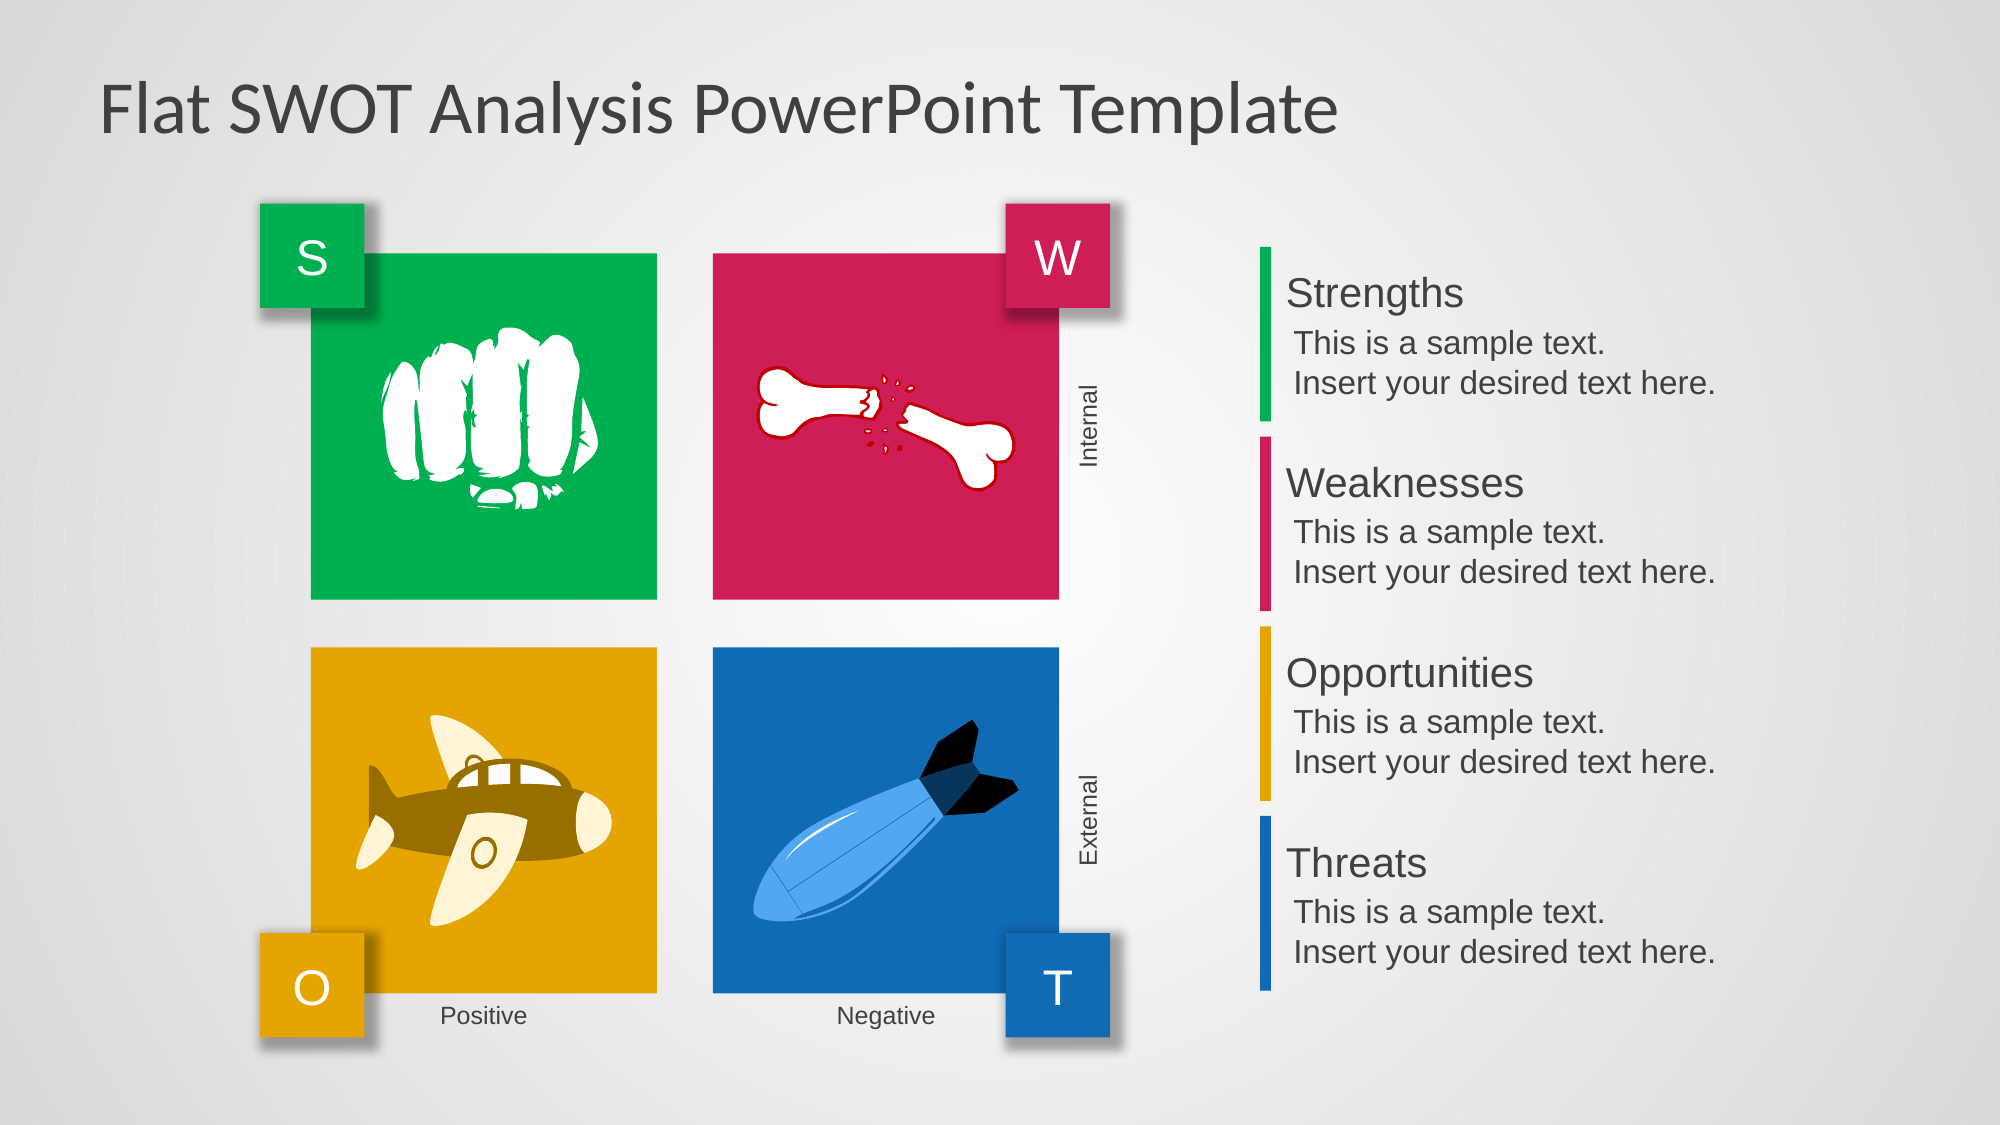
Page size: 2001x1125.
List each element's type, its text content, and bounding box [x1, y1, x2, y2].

text_box [1258, 814, 1273, 993]
text_box [711, 251, 1061, 602]
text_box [355, 714, 613, 927]
text_box O [258, 931, 367, 1040]
text_box [711, 645, 1061, 996]
text_box [309, 251, 659, 602]
text_box T [1003, 931, 1112, 1040]
text_box [309, 645, 659, 996]
text_box This is a sample text. Insert your desired text here. [1278, 893, 1733, 978]
text_box Internal [1064, 307, 1110, 546]
text_box Strengths [1273, 258, 1739, 324]
text_box Positive [365, 992, 603, 1037]
text_box This is a sample text. Insert your desired text here. [1278, 514, 1733, 598]
text_box External [1064, 701, 1110, 940]
text_box Weaknesses [1273, 448, 1739, 514]
title Flat SWOT Analysis PowerPoint Template [99, 45, 1900, 162]
text_box [1258, 434, 1273, 613]
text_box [752, 719, 1020, 922]
text_box [1258, 245, 1273, 424]
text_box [377, 321, 603, 516]
text_box This is a sample text. Insert your desired text here. [1278, 324, 1733, 409]
text_box Negative [767, 992, 1005, 1037]
text_box Threats [1273, 827, 1739, 893]
text_box [1258, 624, 1273, 803]
text_box This is a sample text. Insert your desired text here. [1278, 703, 1733, 788]
text_box S [258, 201, 367, 310]
text_box W [1003, 201, 1112, 310]
text_box Opportunities [1273, 638, 1739, 703]
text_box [756, 365, 1016, 492]
